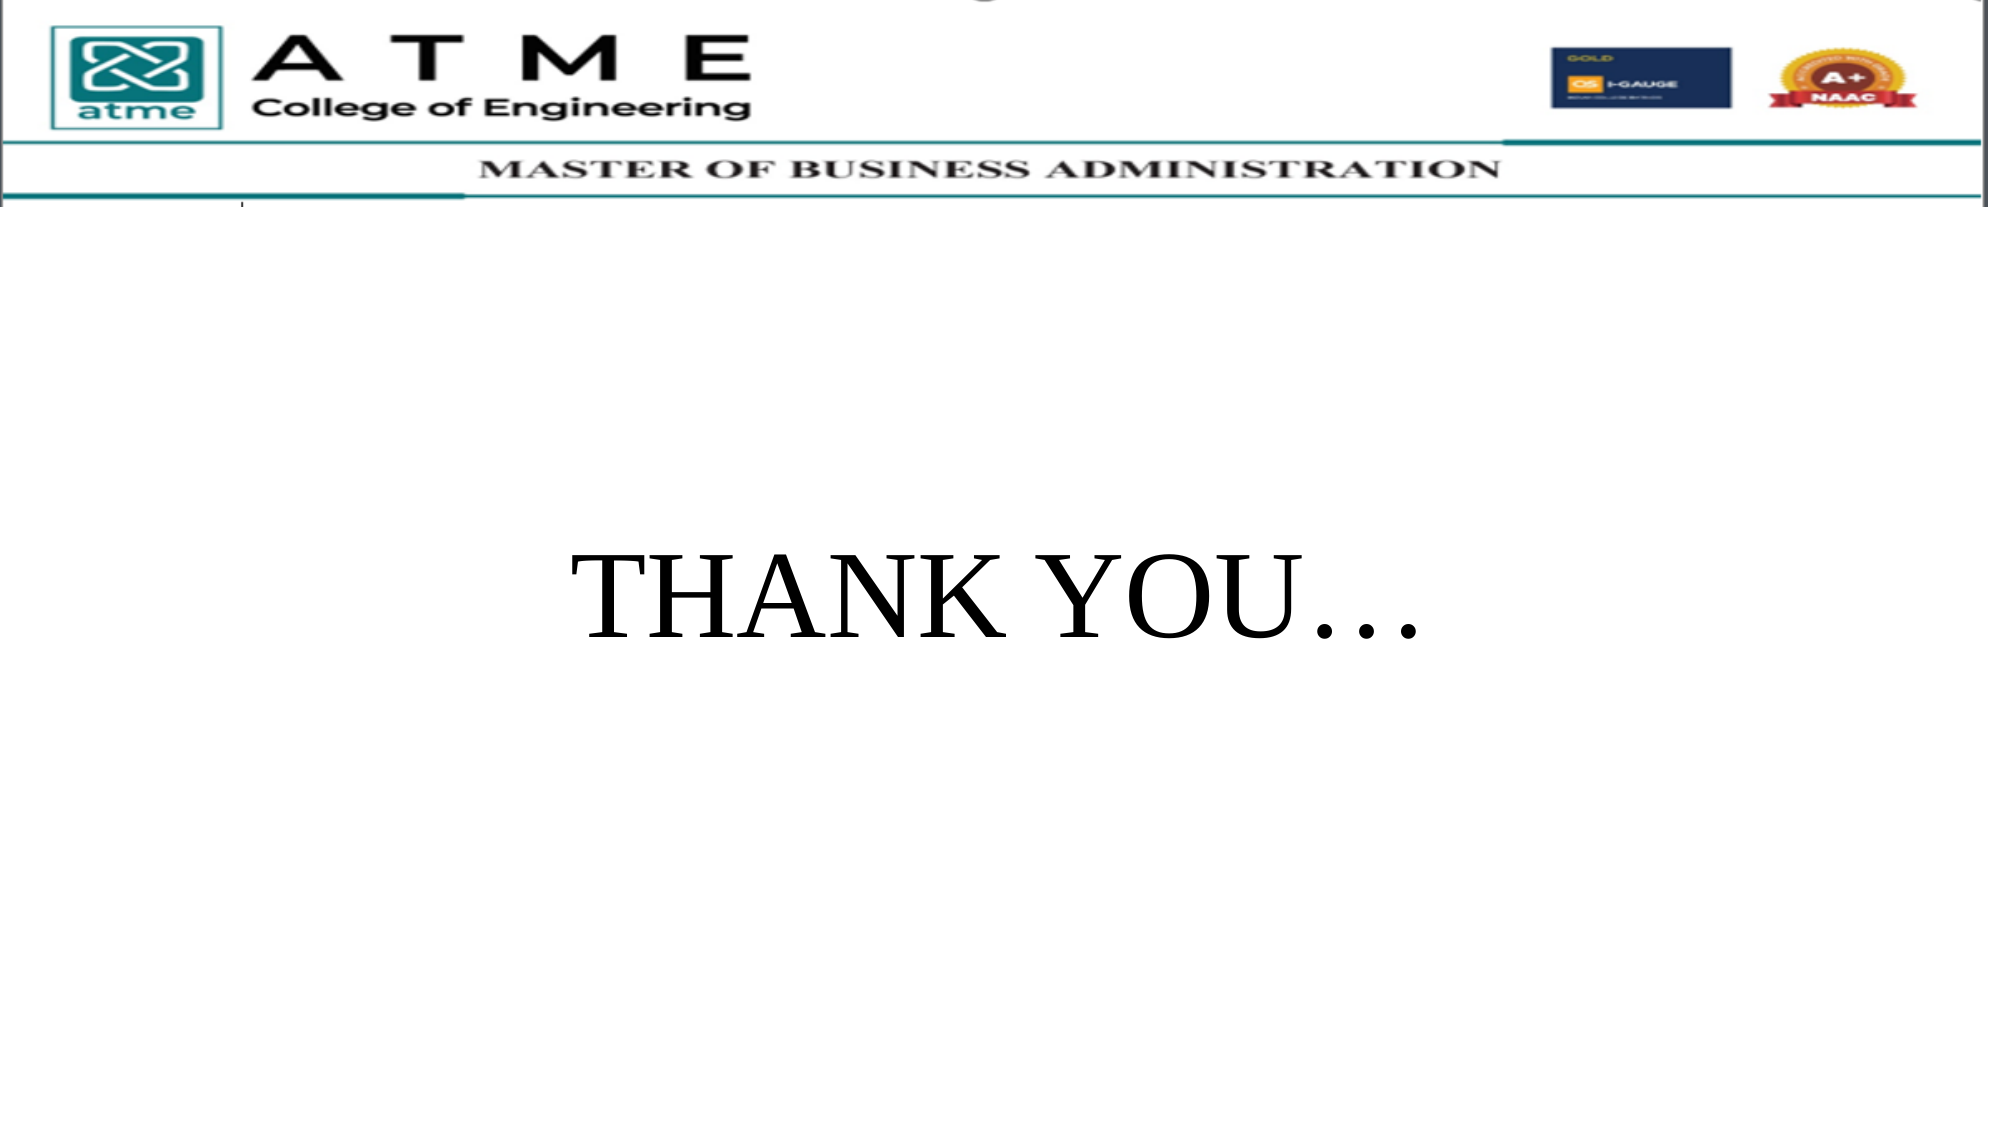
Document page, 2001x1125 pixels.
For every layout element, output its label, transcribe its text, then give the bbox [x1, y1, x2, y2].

list THANK YOU… [137, 521, 1863, 1014]
picture [0, 0, 1988, 207]
